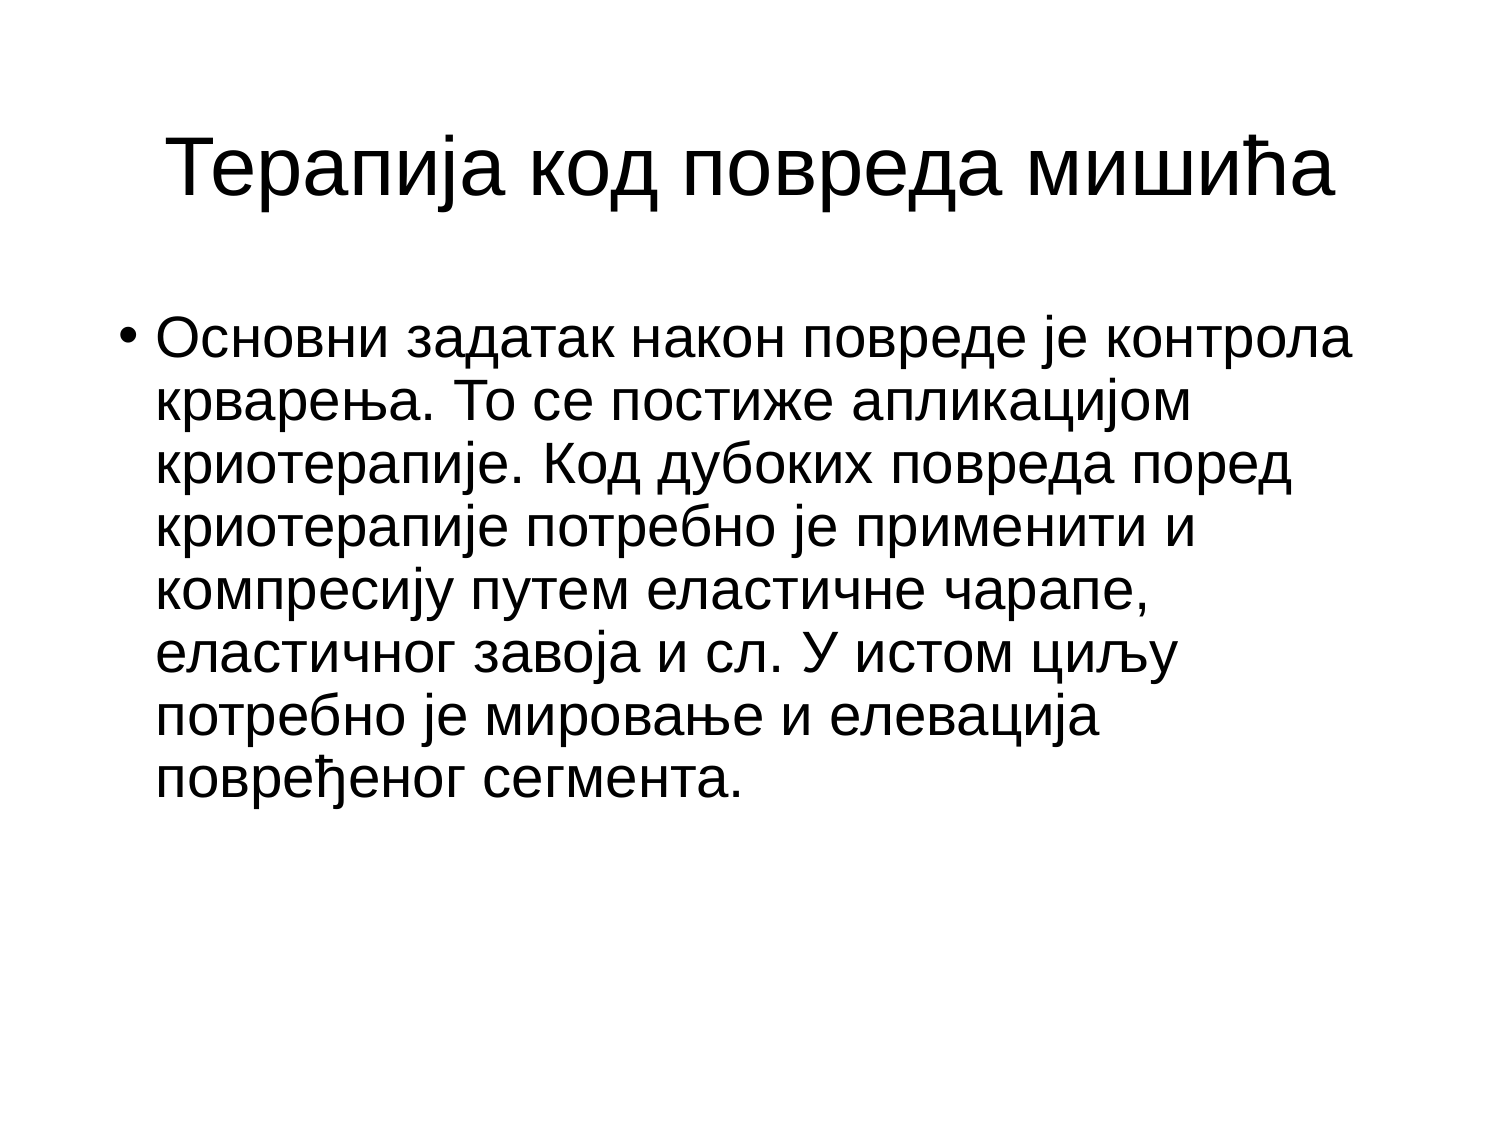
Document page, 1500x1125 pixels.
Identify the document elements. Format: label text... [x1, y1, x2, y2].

list Основни задатак након повреде је контрола крварења. То се постиже апликацијом криотерапије. Код дубоких повреда поред криотерапије потребно је применити и компресију путем еластичне чарапе, еластичног завоја и сл. У истом циљу потребно је мировање и елевација повређеног сегмента. [103, 299, 1397, 1014]
title Терапија код повреда мишића [103, 59, 1397, 278]
